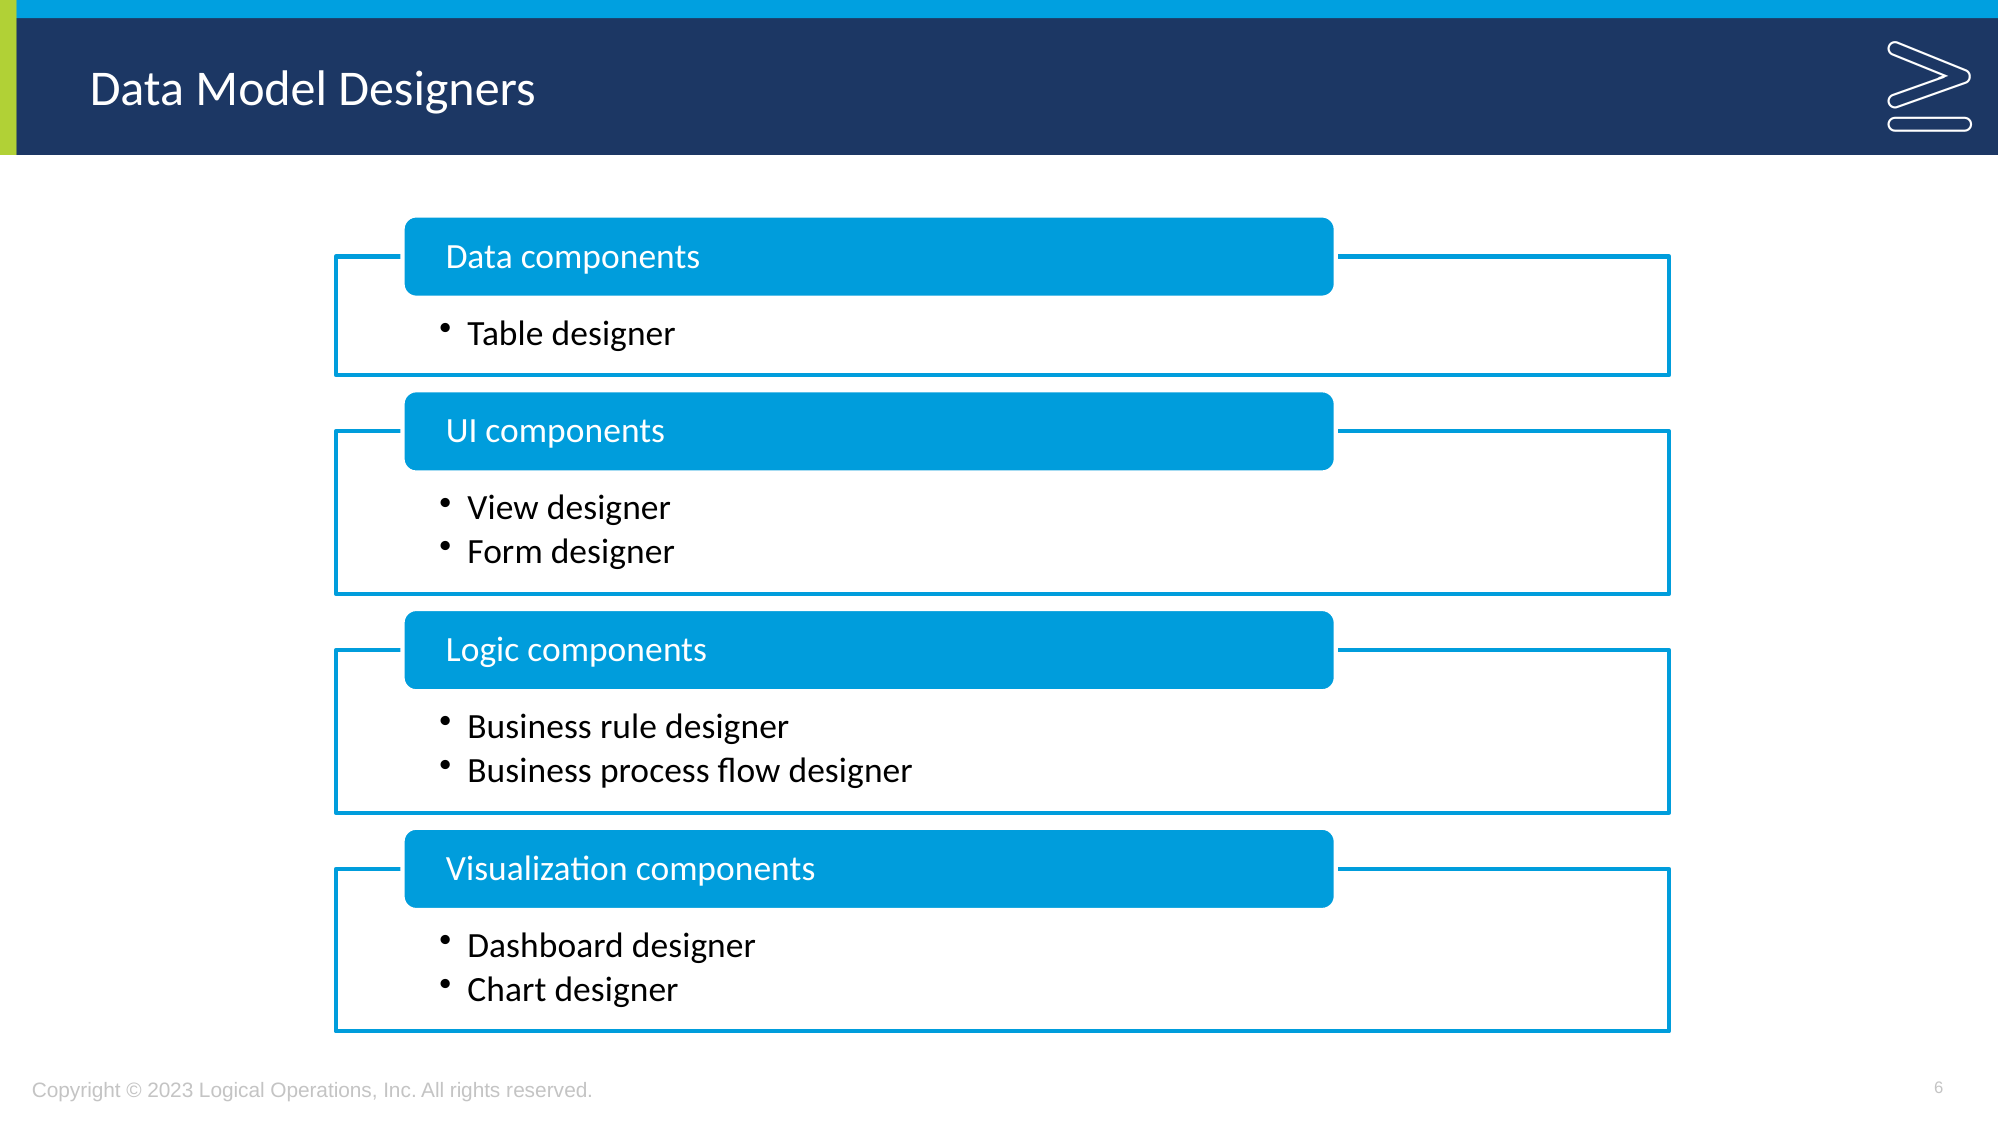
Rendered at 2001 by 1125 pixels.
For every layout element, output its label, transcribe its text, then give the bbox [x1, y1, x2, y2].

picture [1850, 19, 1998, 155]
slide_number 6 [1491, 1057, 1959, 1118]
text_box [335, 206, 1670, 1040]
title Data Model Designers [74, 16, 1850, 155]
picture [0, 0, 74, 155]
